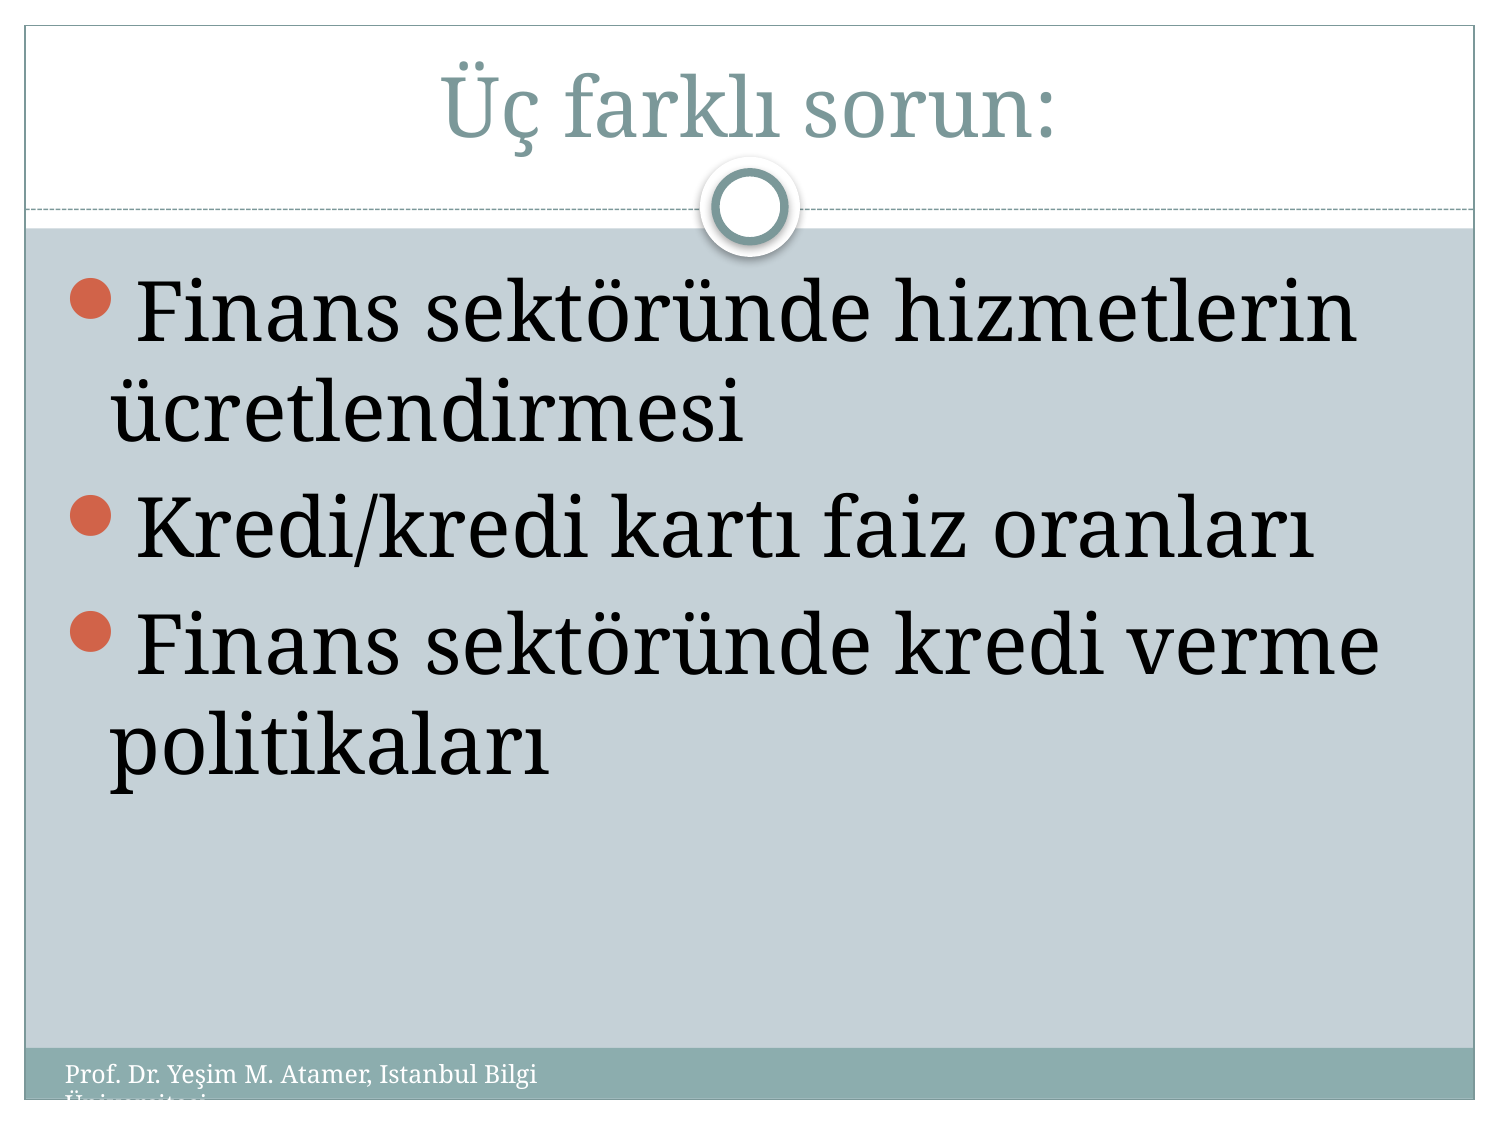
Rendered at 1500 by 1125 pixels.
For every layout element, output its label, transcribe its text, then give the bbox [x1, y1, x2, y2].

footer Prof. Dr. Yeşim M. Atamer, Istanbul Bilgi Üniversitesi [50, 1051, 638, 1112]
title Üç farklı sorun: [49, 37, 1450, 162]
list Finans sektöründe hizmetlerin ücretlendirmesi Kredi/kredi kartı faiz oranları Finans sektöründe kredi verme politikaları [49, 250, 1445, 1001]
